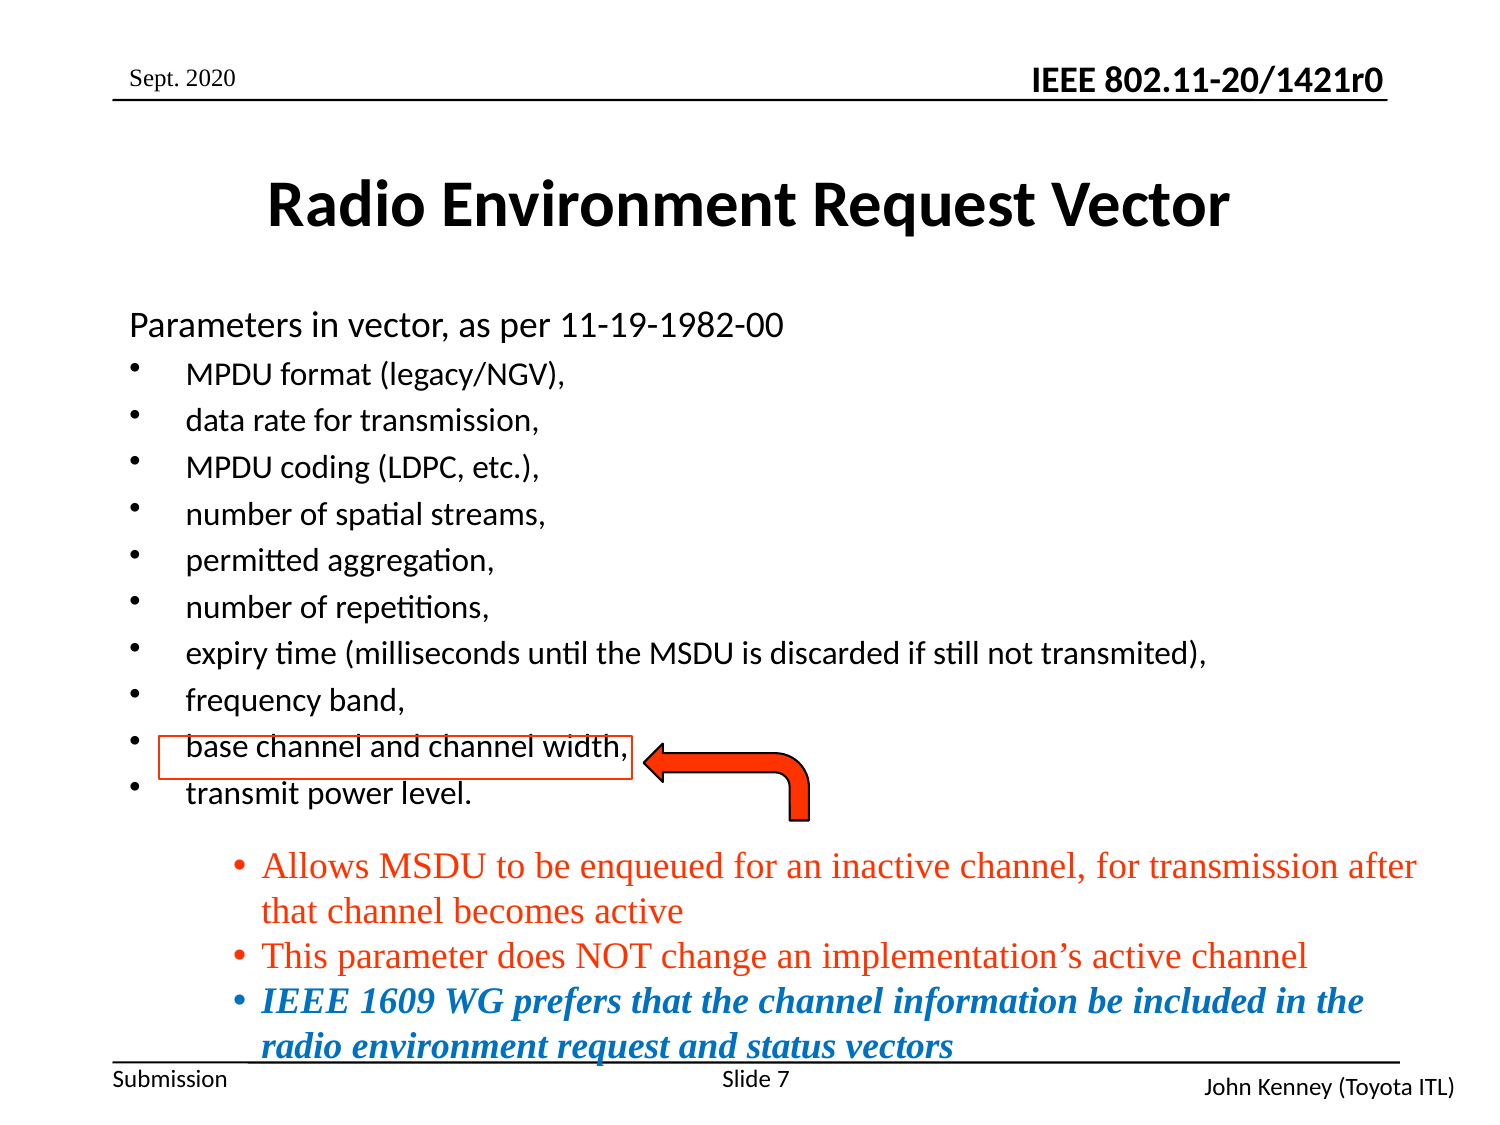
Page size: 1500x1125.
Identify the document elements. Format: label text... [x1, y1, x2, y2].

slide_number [114, 54, 269, 100]
title Radio Environment Request Vector [112, 112, 1388, 288]
text_box Allows MSDU to be enqueued for an inactive channel, for transmission after that channel becomes active This parameter does NOT change an implementation’s active channel IEEE 1609 WG prefers that the channel information be included in the radio environment request and status vectors [218, 834, 1458, 1074]
text_box [643, 743, 809, 821]
footer John Kenney (Toyota ITL) [1199, 1074, 1456, 1101]
list Parameters in vector, as per 11-19-1982-00 MPDU format (legacy/NGV), data rate for transmission, MPDU coding (LDPC, etc.), number of spatial streams, permitted aggregation, number of repetitions, expiry time (milliseconds until the MSDU is discarded if still not transmited), frequency band, base channel and channel width, transmit power level. [114, 292, 1390, 875]
text_box [159, 735, 632, 780]
slide_number Slide 7 [713, 1074, 799, 1093]
